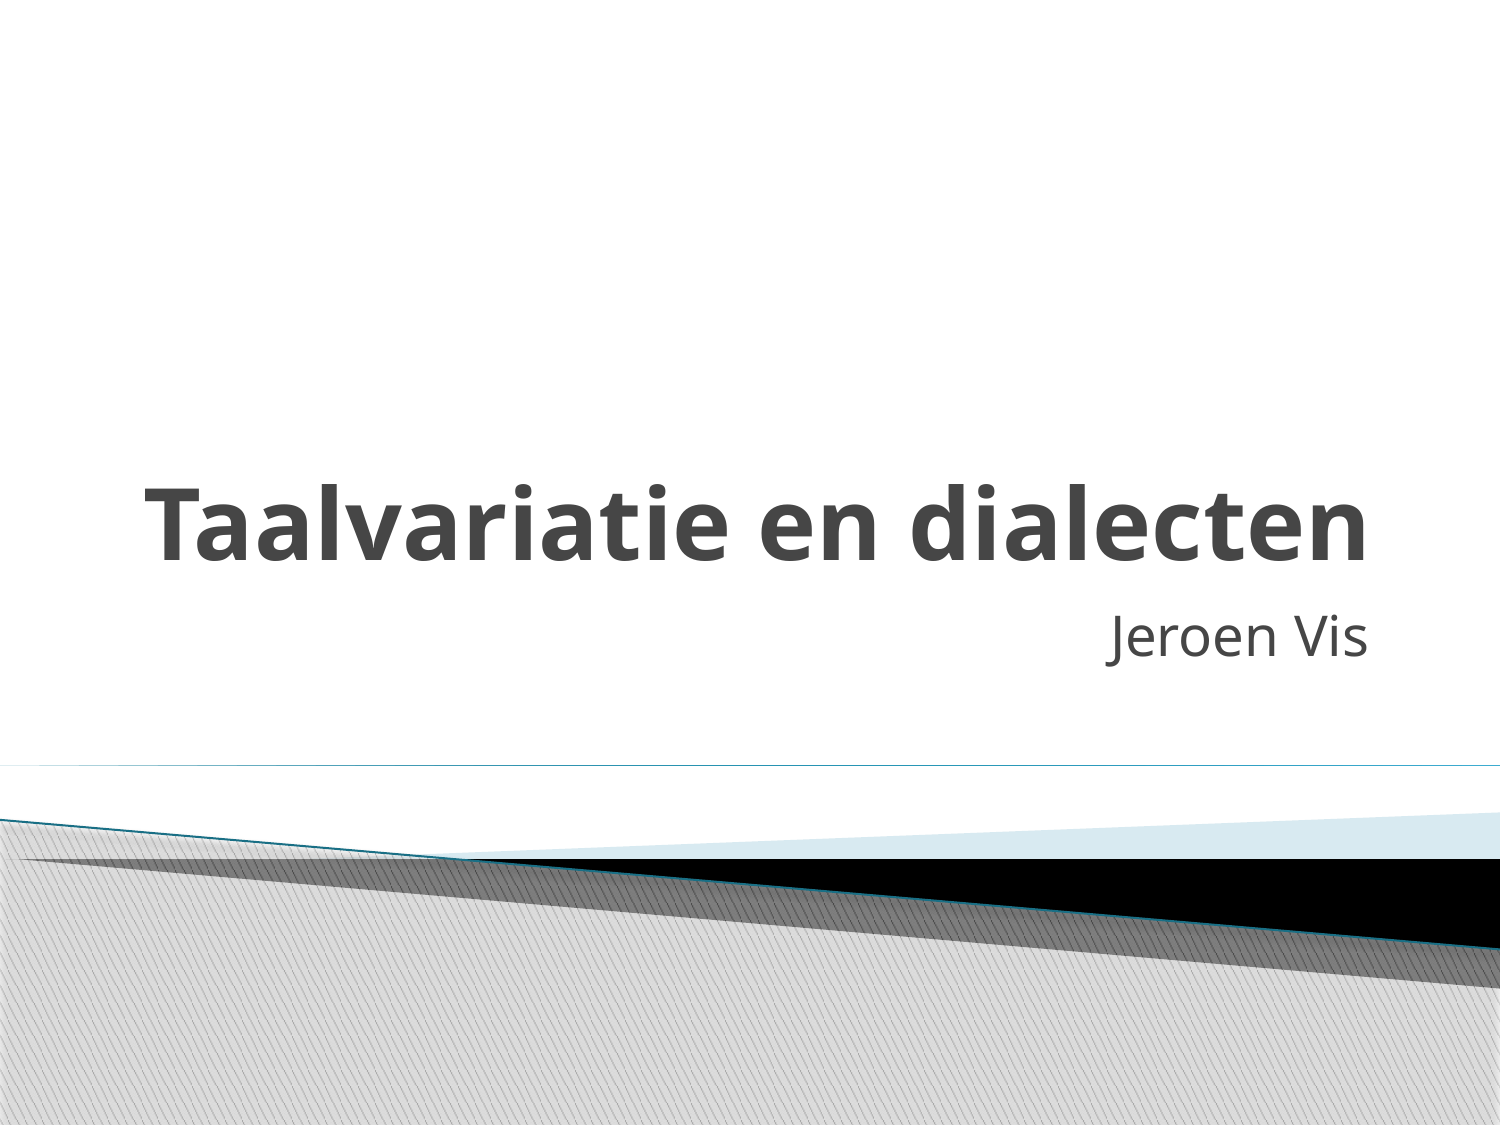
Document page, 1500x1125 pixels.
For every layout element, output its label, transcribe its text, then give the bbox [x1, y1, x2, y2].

subtitle Jeroen Vis [112, 592, 1388, 790]
title Taalvariatie en dialecten [112, 287, 1388, 588]
picture [5, 859, 1500, 989]
